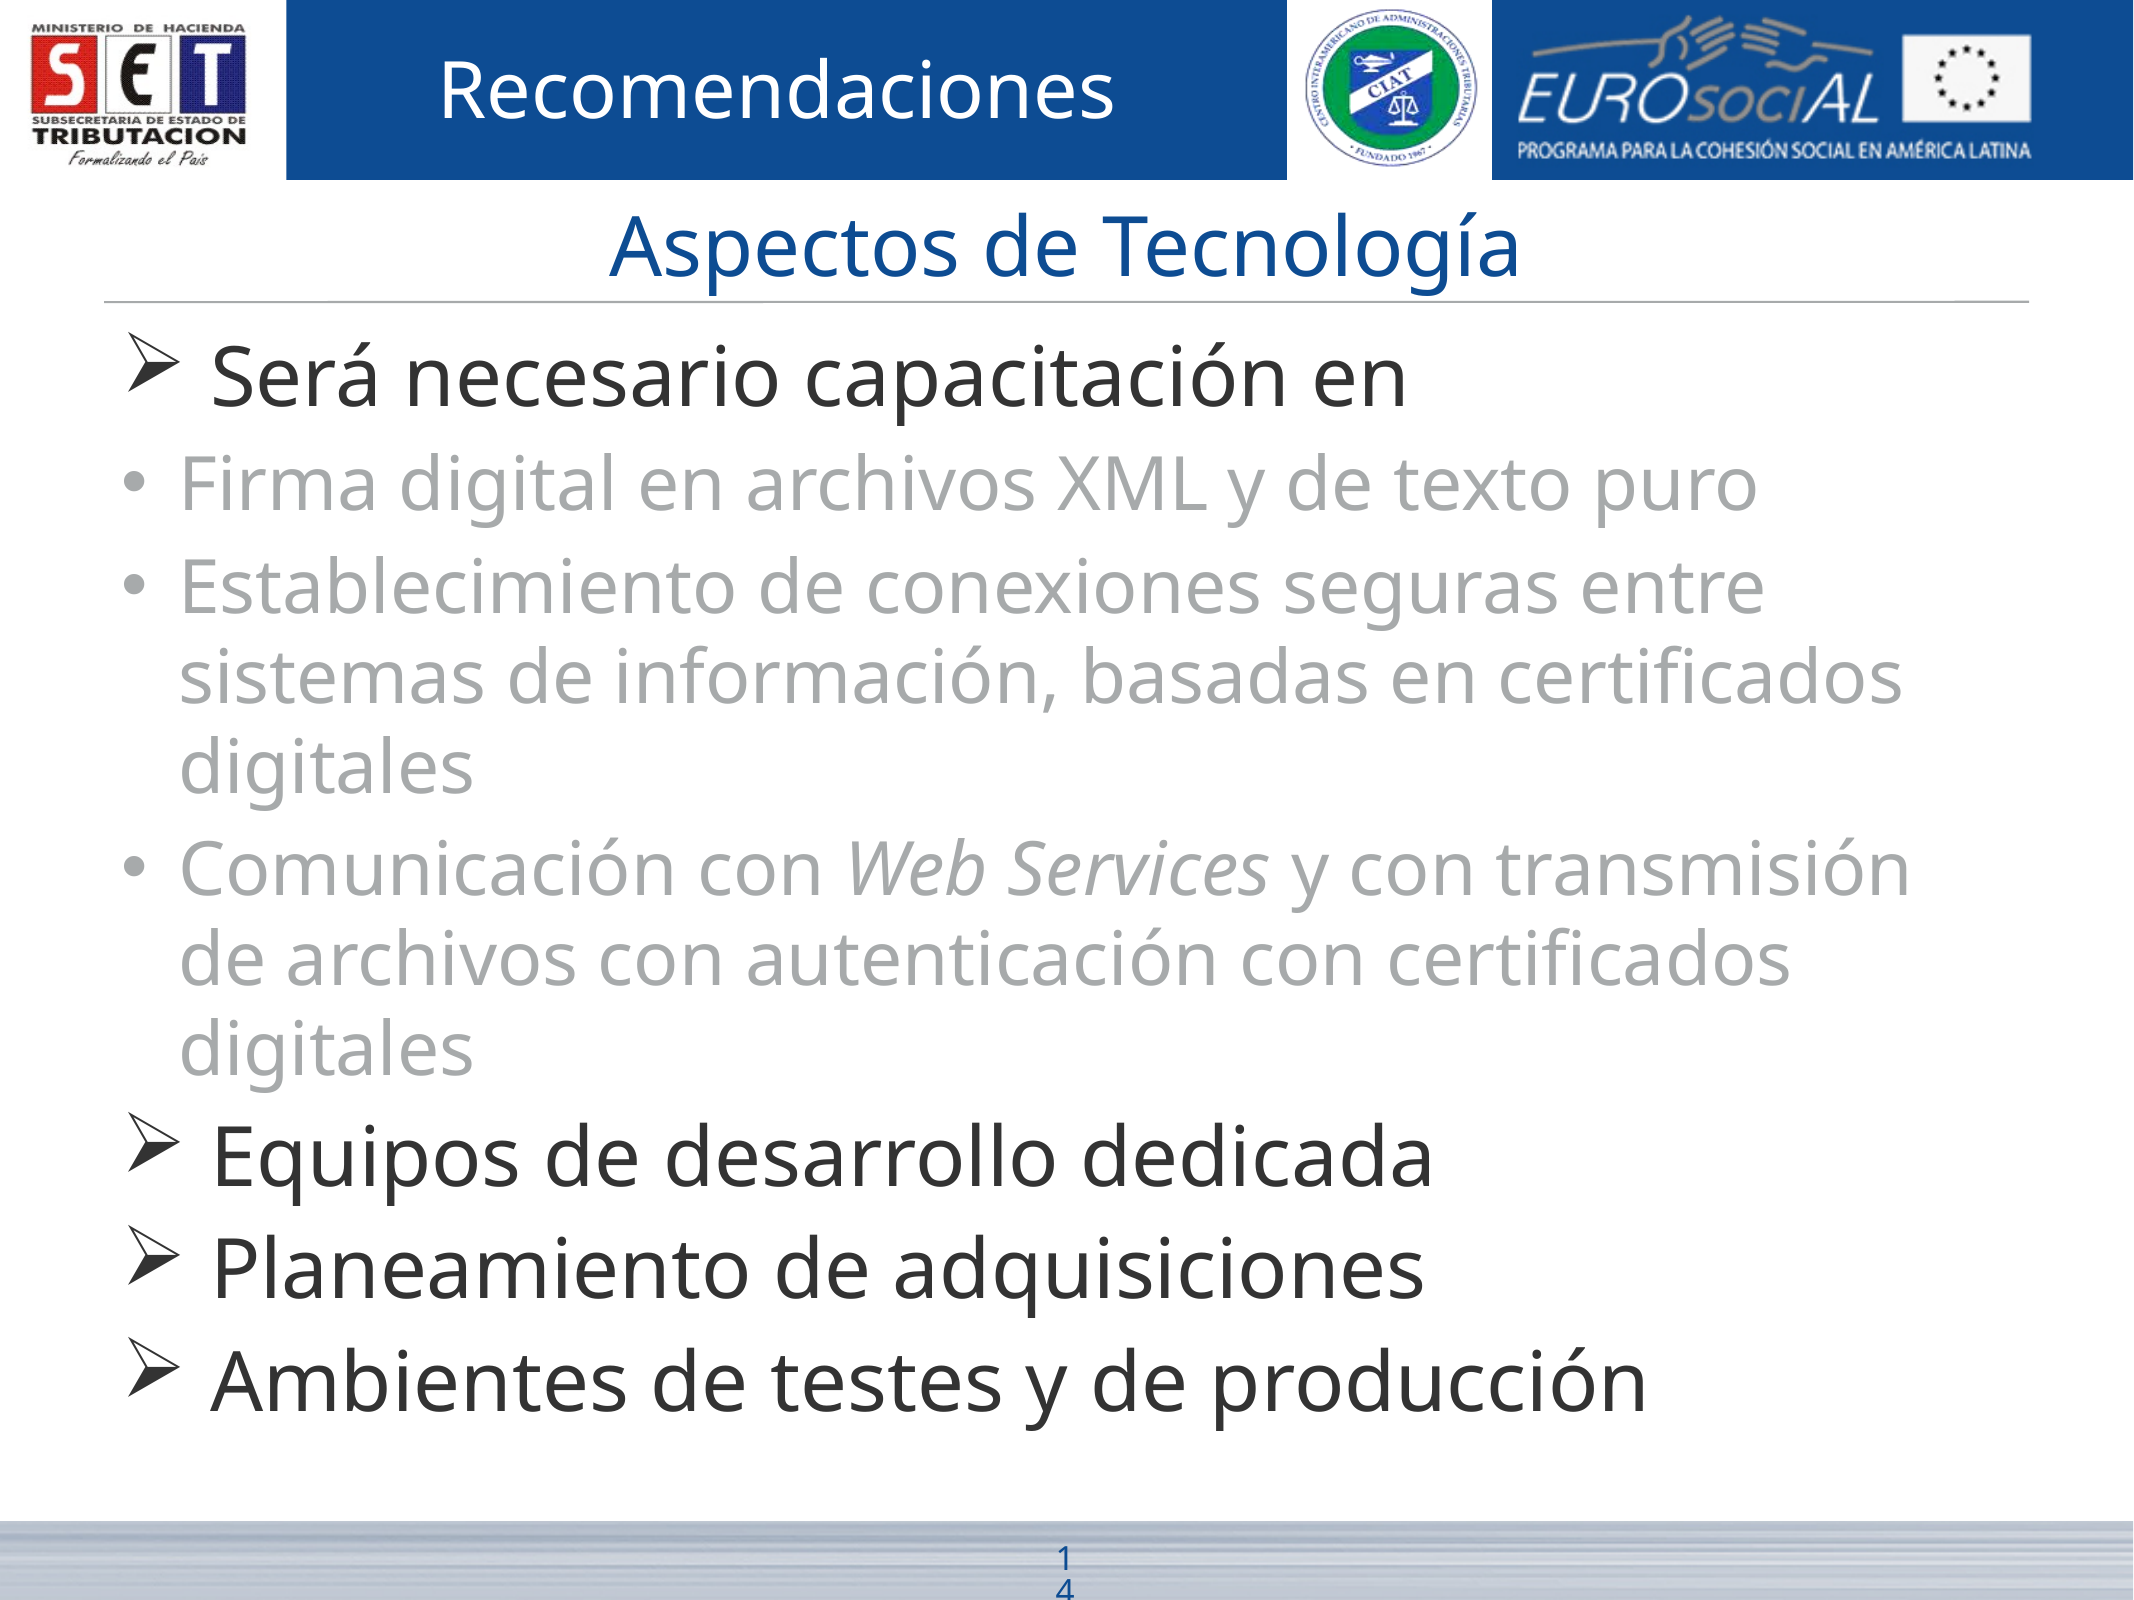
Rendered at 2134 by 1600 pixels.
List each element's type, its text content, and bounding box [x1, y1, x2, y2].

text_box Recomendaciones [298, 32, 1256, 143]
slide_number 14 [1040, 1529, 1093, 1587]
title Aspectos de Tecnología [106, 185, 2027, 295]
picture [0, 1521, 2134, 1600]
picture [1492, 0, 2134, 180]
picture [0, 0, 1287, 180]
list Será necesario capacitación en Firma digital en archivos XML y de texto puro Establecimiento de conexiones seguras entre sistemas de información, basadas en certificados digitales Comunicación con Web Services y con transmisión de archivos con autenticación con certificados digitales Equipos de desarrollo dedicada Planeamiento de adquisiciones Ambientes de testes y de producción [106, 315, 2027, 1486]
